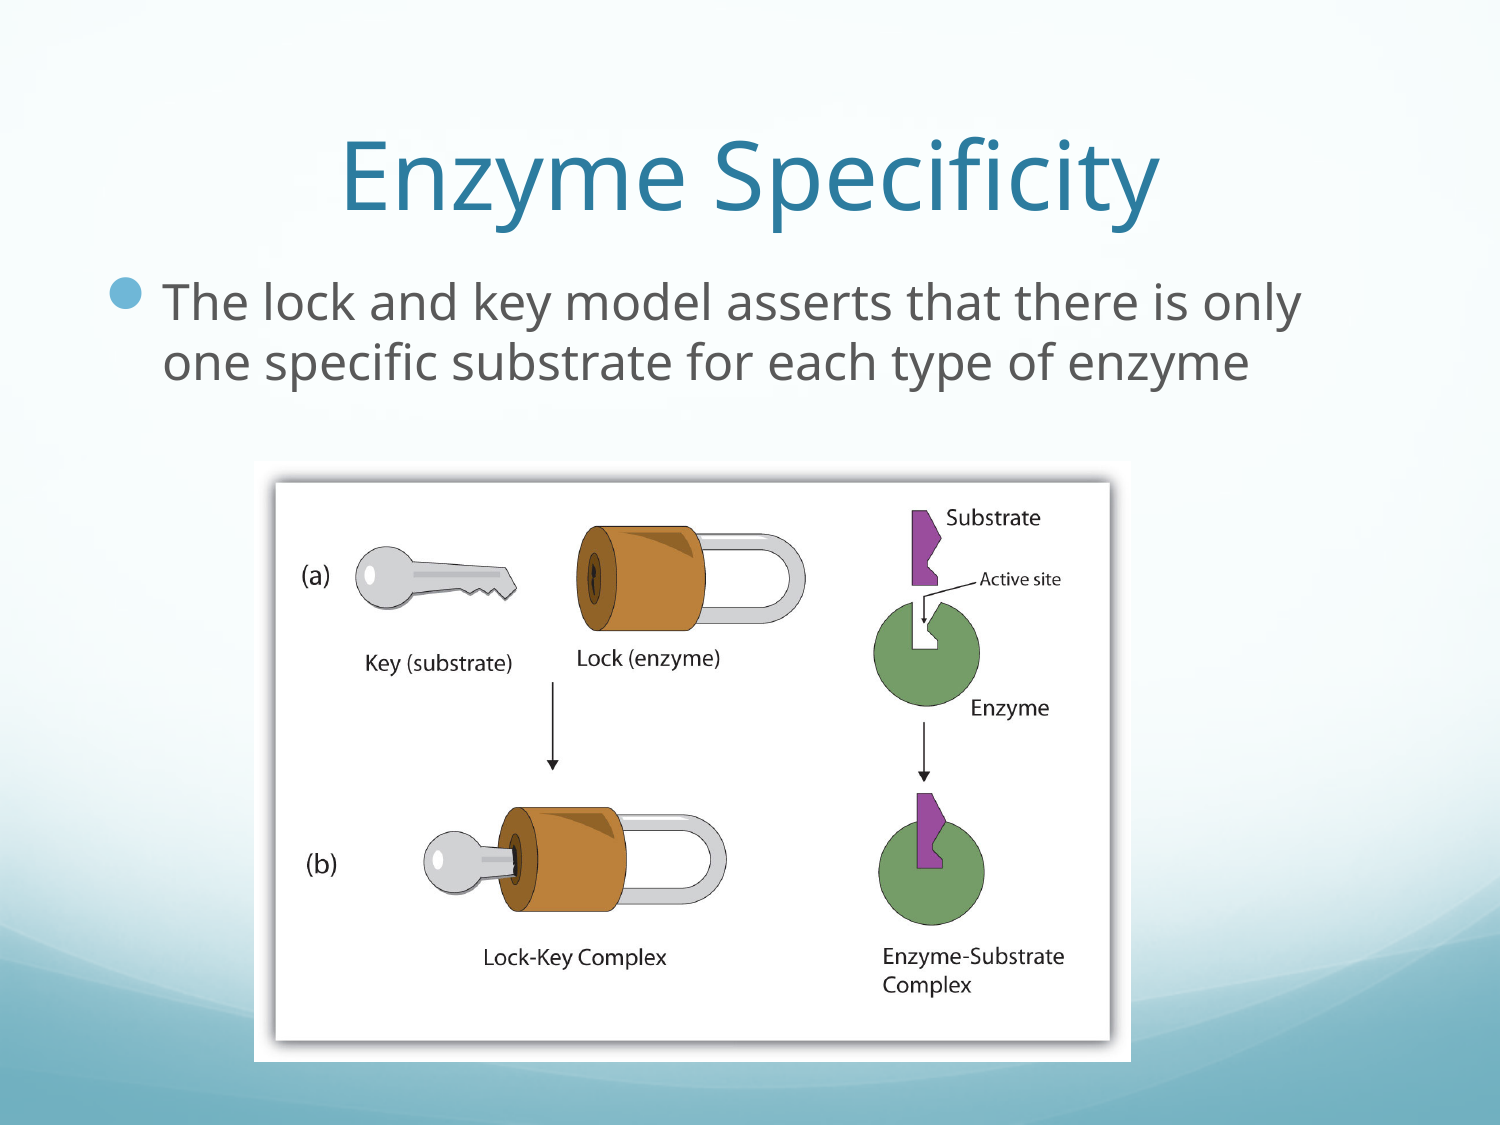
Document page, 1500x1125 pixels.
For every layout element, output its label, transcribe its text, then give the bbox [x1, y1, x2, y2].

picture [254, 460, 1132, 1063]
list The lock and key model asserts that there is only one specific substrate for each type of enzyme [90, 262, 1410, 975]
title Enzyme Specificity [90, 17, 1410, 237]
